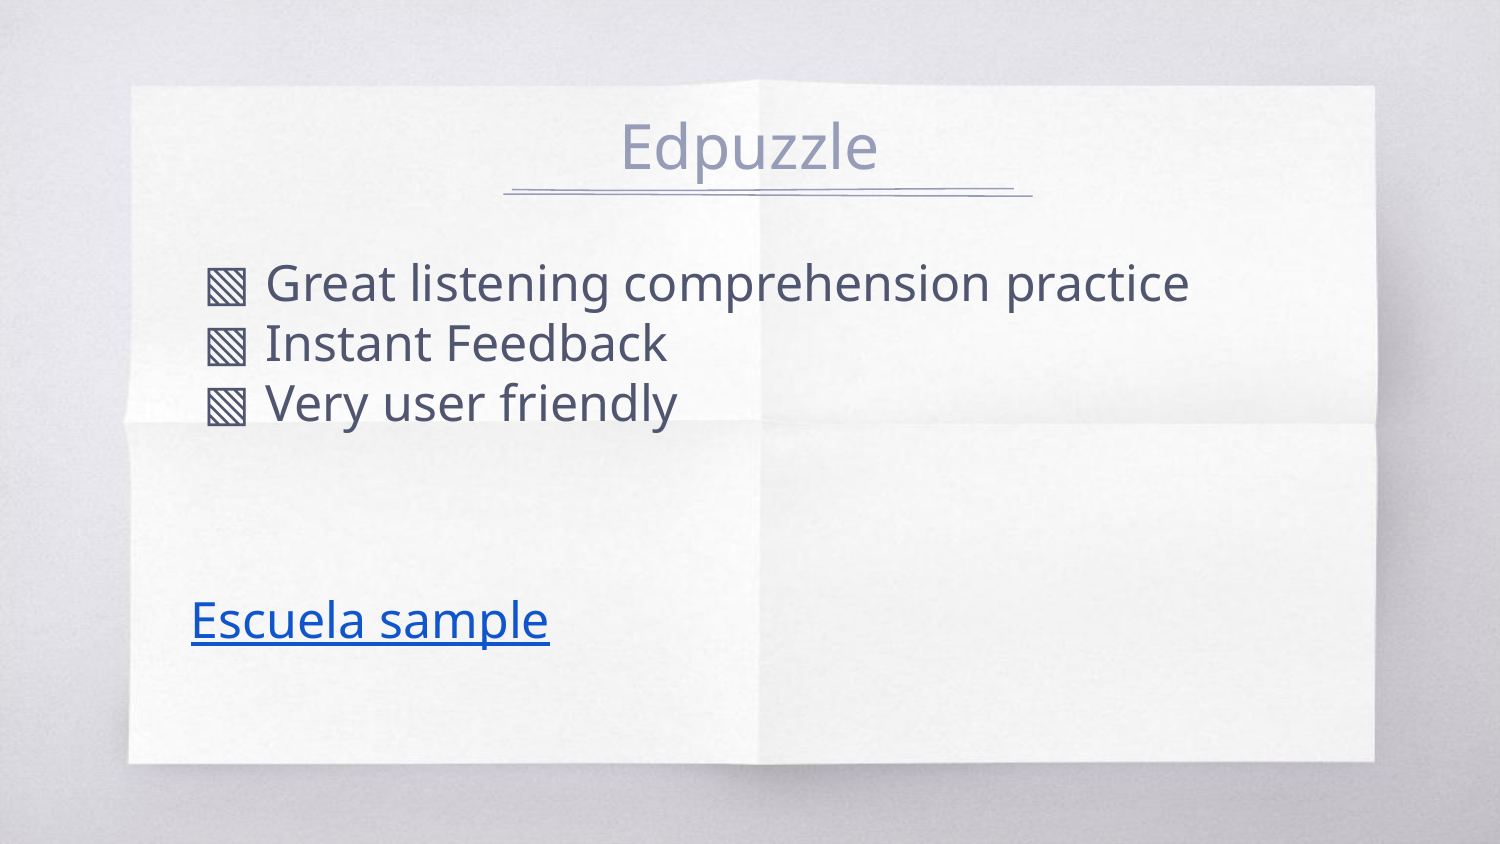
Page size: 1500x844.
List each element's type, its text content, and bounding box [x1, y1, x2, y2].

list Great listening comprehension practice Instant Feedback Very user friendly Escuela sample [175, 236, 1334, 739]
title Edpuzzle [168, 84, 1332, 197]
picture [0, 0, 1500, 844]
